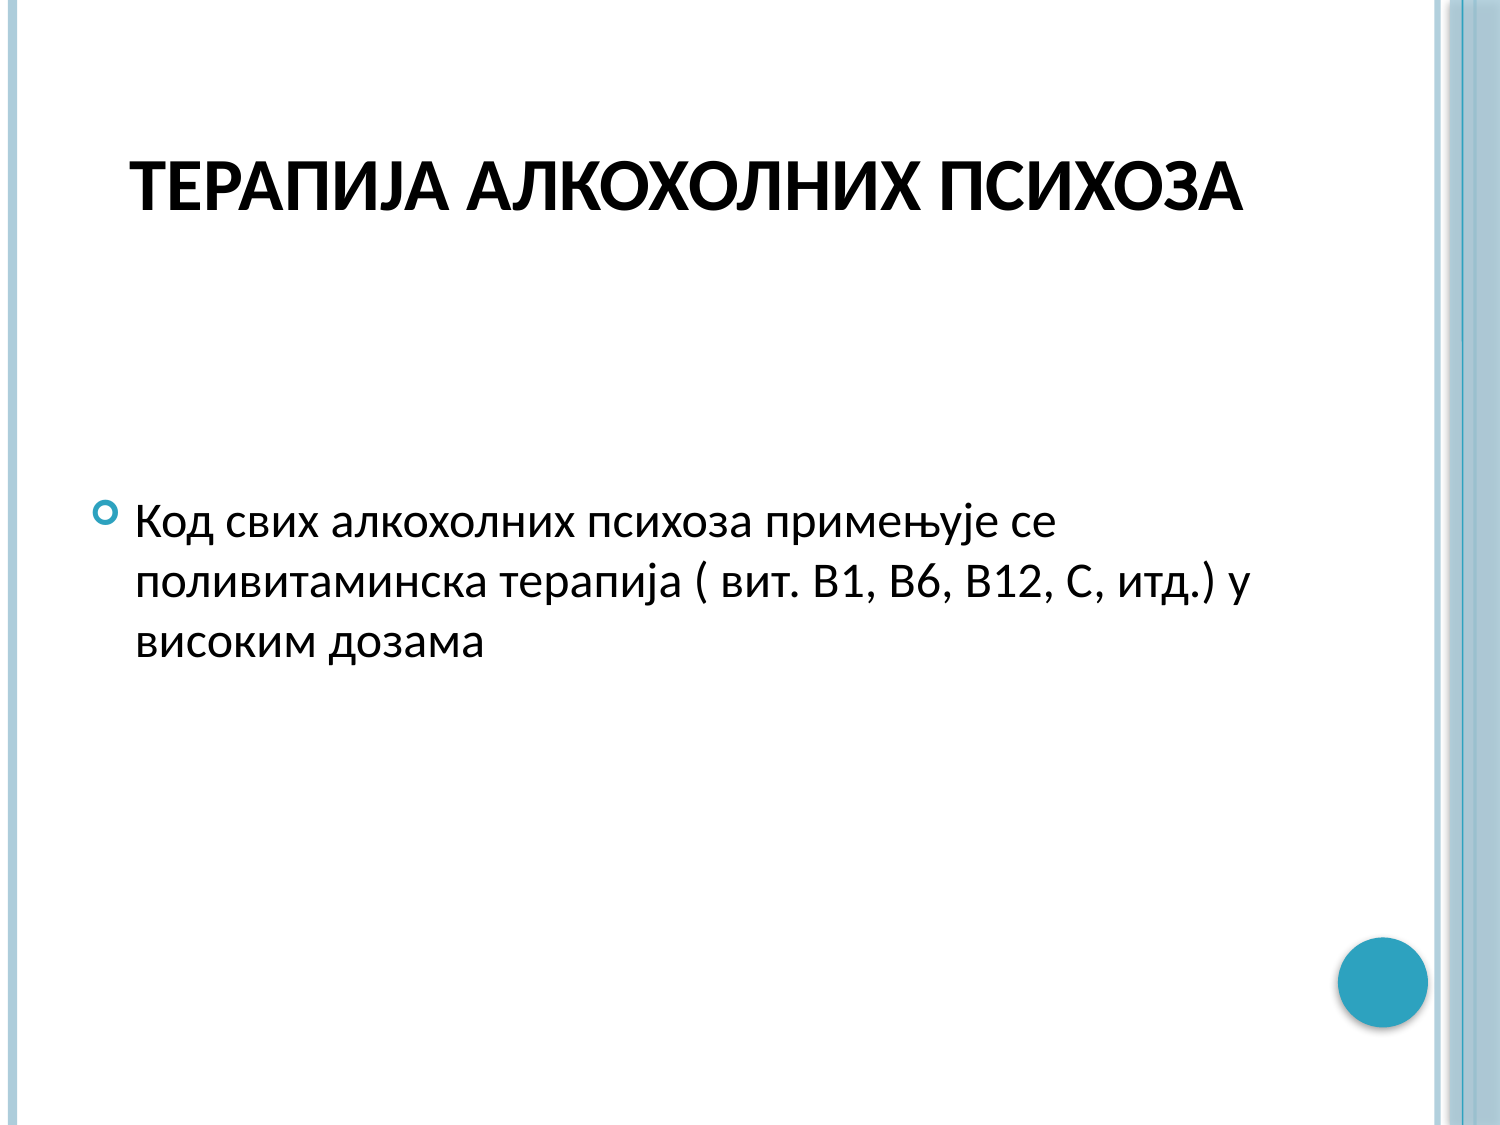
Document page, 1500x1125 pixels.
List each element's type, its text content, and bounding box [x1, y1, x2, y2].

list Код свих алкохолних психоза примењује се поливитаминска терапија ( вит. B1, B6, B12, C, итд.) у високим дозама [75, 262, 1300, 1062]
title Терапија алкохолних психоза [75, 45, 1300, 233]
